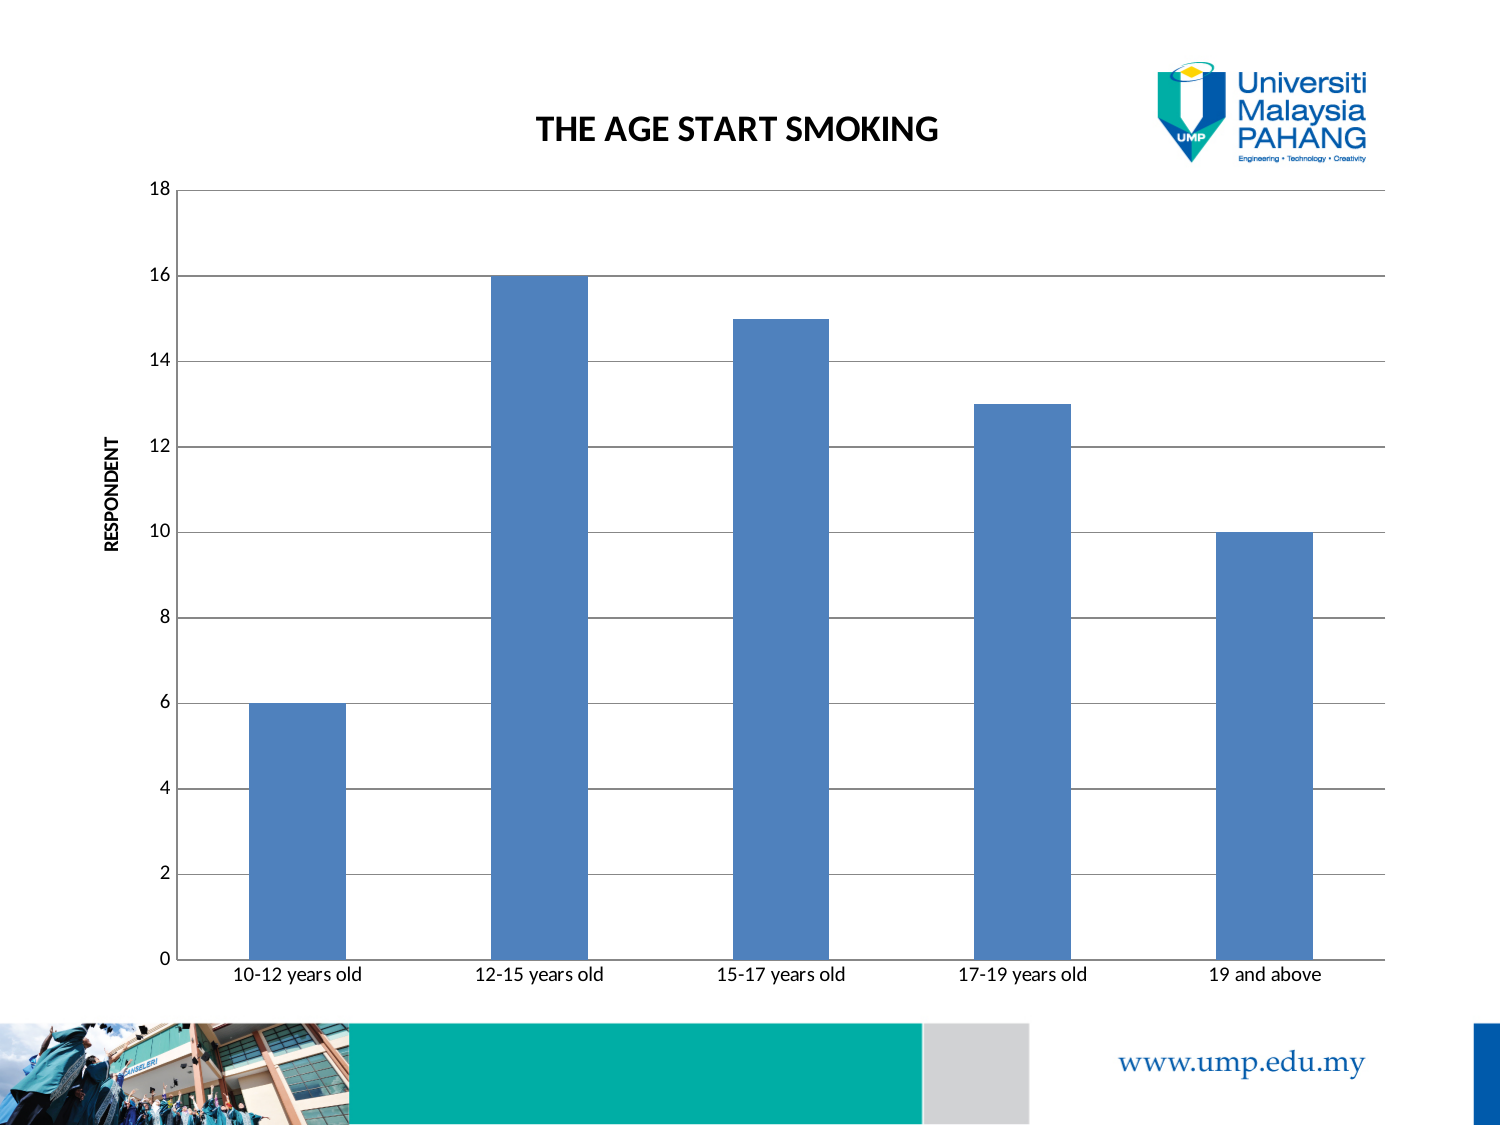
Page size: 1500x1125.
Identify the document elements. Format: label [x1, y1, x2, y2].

picture [0, 0, 1500, 1125]
chart [62, 74, 1413, 1006]
